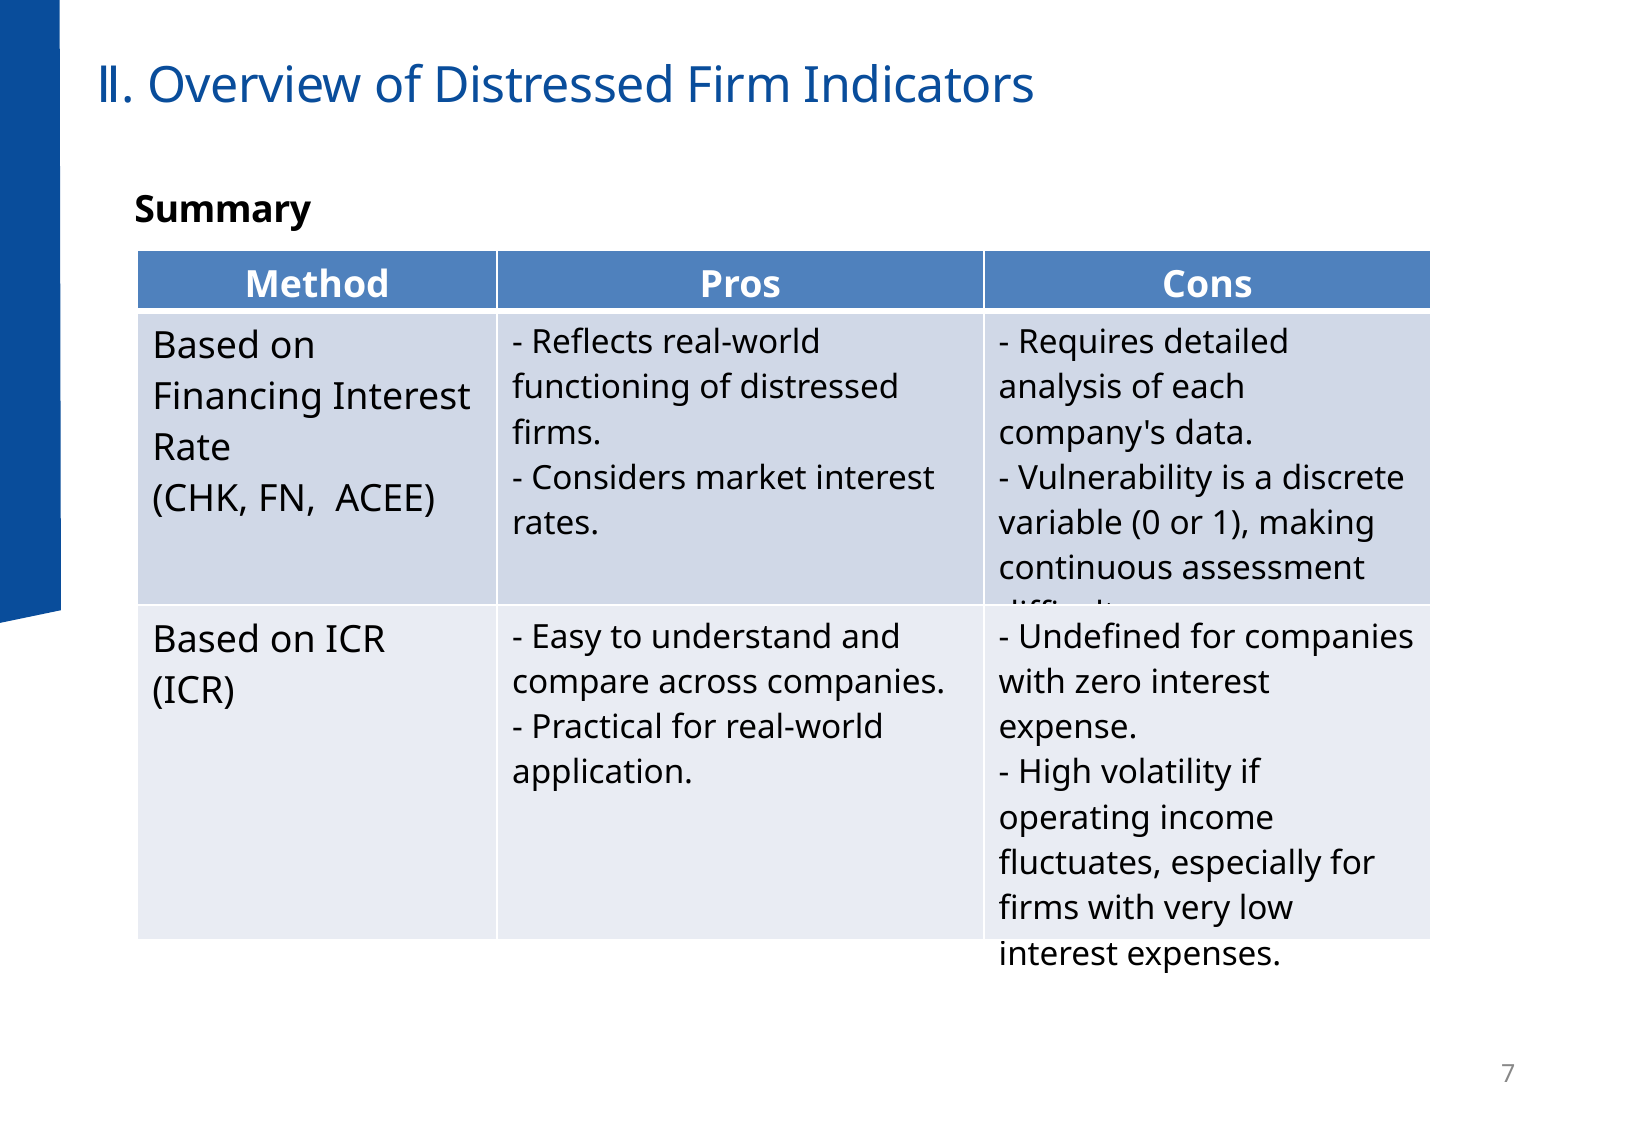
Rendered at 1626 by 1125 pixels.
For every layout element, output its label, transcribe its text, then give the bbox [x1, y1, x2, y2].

table_cell - Easy to understand and compare across companies. - Practical for real-world application. [498, 606, 983, 939]
table_cell - Requires detailed analysis of each company's data. - Vulnerability is a discrete variable (0 or 1), making continuous assessment difficult. [985, 314, 1430, 604]
slide_number 7 [1495, 1053, 1538, 1125]
table_header Method [138, 251, 496, 308]
table_cell - Reflects real-world functioning of distressed firms. - Considers market interest rates. [498, 314, 983, 604]
table_cell Based on Financing Interest Rate (CHK, FN, ACEE) [138, 314, 496, 604]
table_header Pros [498, 251, 983, 308]
table_cell - Undefined for companies with zero interest expense. - High volatility if operating income fluctuates, especially for firms with very low interest expenses. [985, 606, 1430, 939]
table_cell Based on ICR (ICR) [138, 606, 496, 939]
title Ⅱ. Overview of Distressed Firm Indicators Summary [94, 50, 1565, 293]
table_header Cons [985, 251, 1430, 308]
